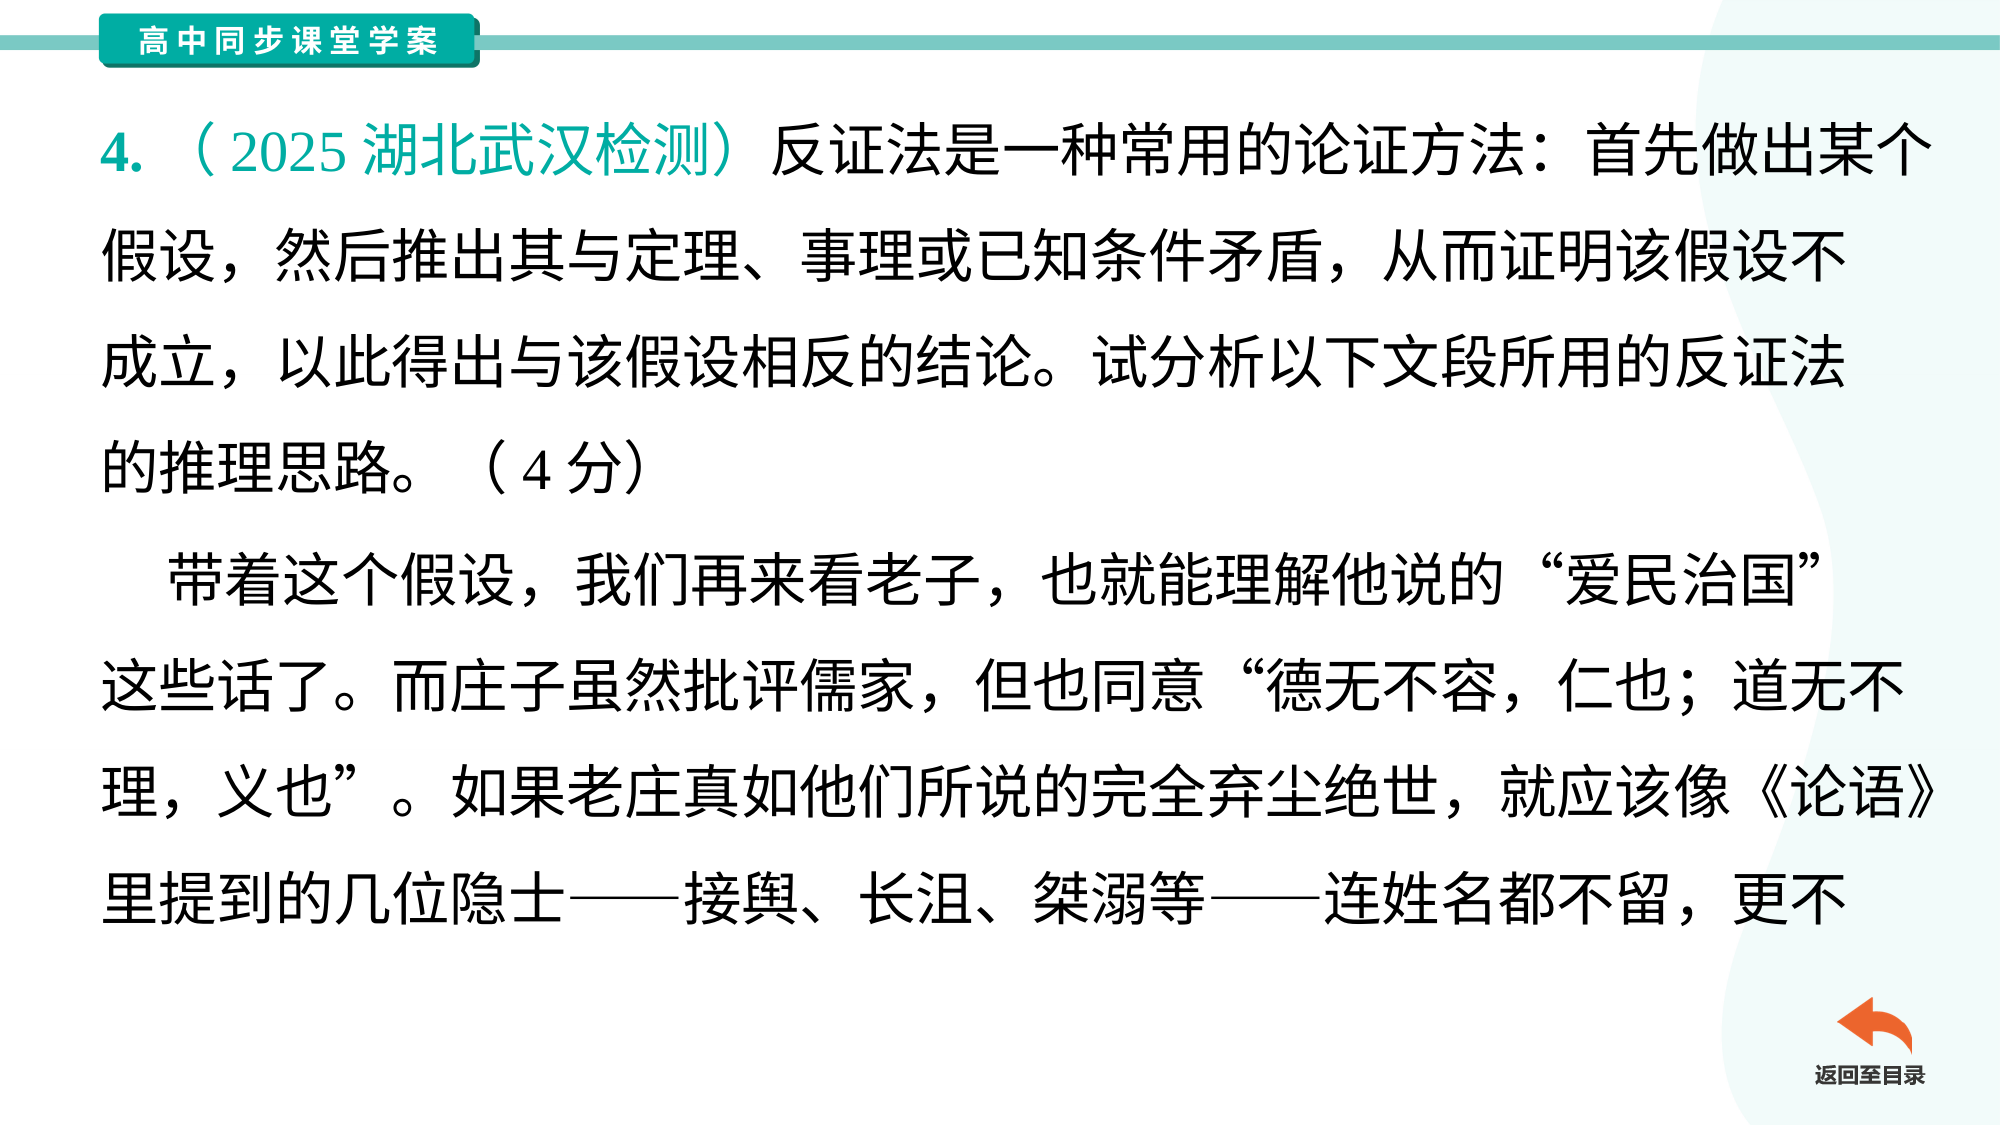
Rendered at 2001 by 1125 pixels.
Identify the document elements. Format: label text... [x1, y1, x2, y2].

text_box 4.（2025湖北武汉检测）反证法是一种常用的论证方法：首先做出某个 假设，然后推出其与定理、事理或已知条件矛盾，从而证明该假设不 成立，以此得出与该假设相反的结论。试分析以下文段所用的反证法 的推理思路。（4分） [100, 76, 1899, 502]
picture [0, 0, 2000, 1125]
text_box 带着这个假设，我们再来看老子，也就能理解他说的“爱民治国” 这些话了。而庄子虽然批评儒家，但也同意“德无不容，仁也；道无不 理，义也”。如果老庄真如他们所说的完全弃尘绝世，就应该像《论语》 里提到的几位隐士——接舆、长沮、桀溺等——连姓名都不留，更不 [100, 506, 1899, 932]
